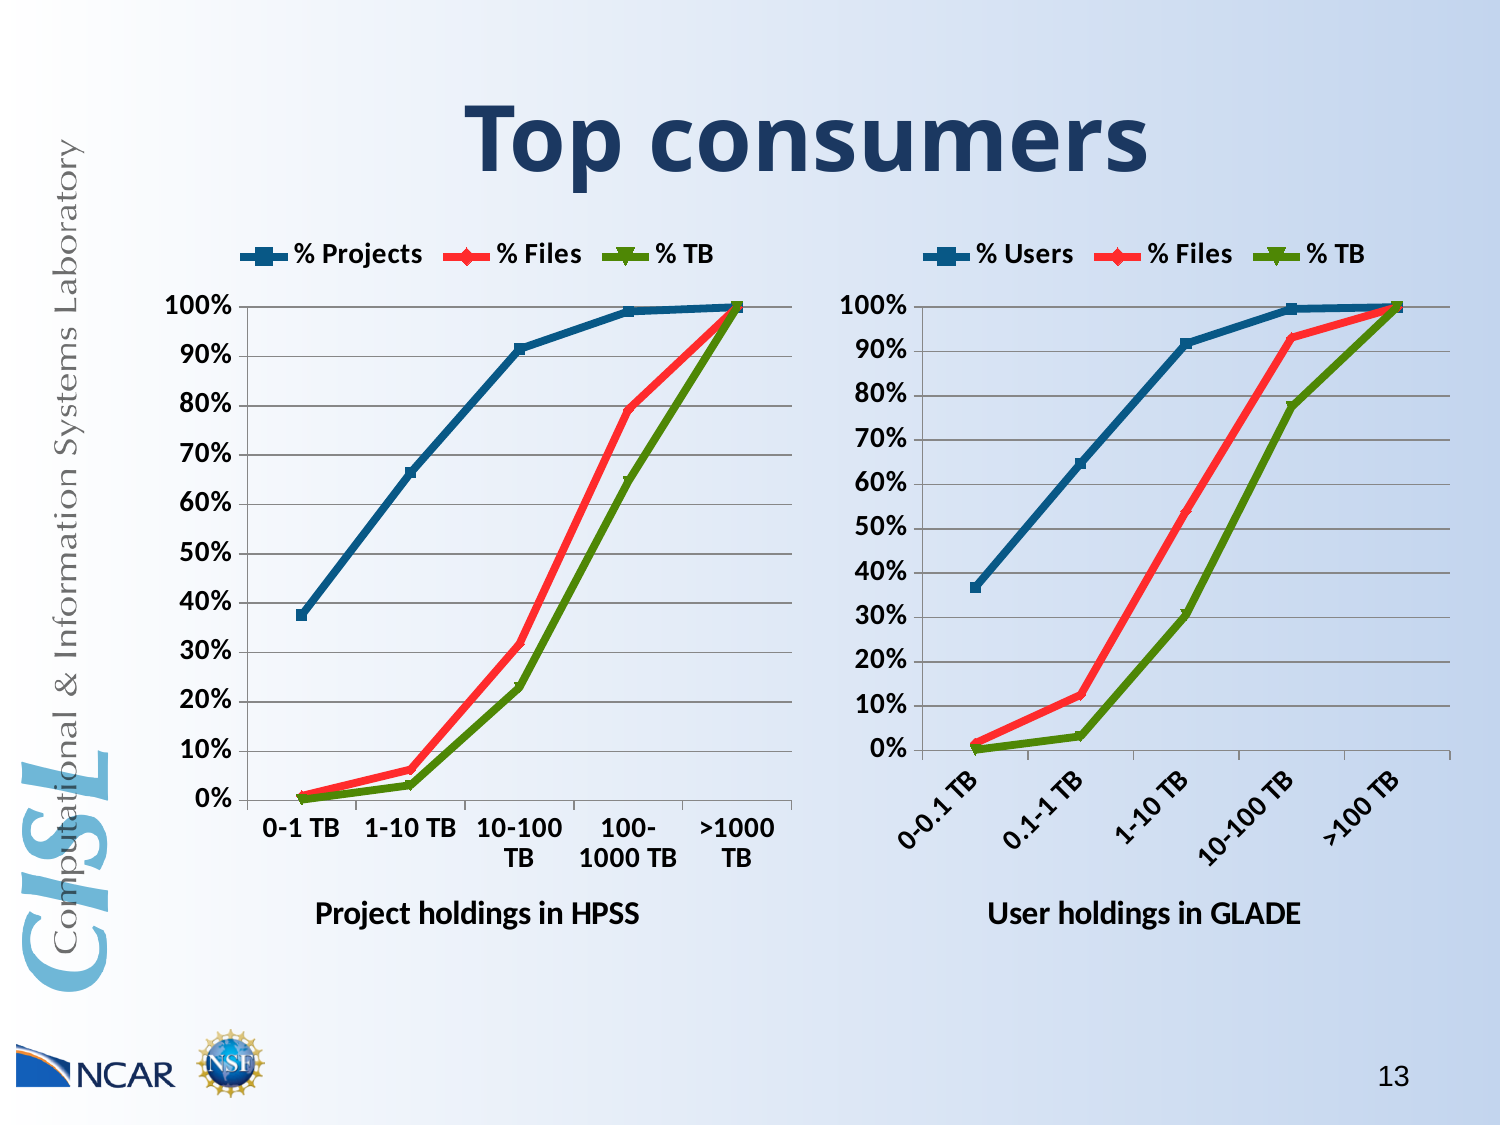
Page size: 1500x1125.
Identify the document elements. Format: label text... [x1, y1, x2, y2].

chart [150, 224, 805, 968]
picture [196, 1028, 265, 1098]
picture [16, 112, 134, 1012]
picture [16, 1039, 180, 1090]
slide_number 13 [1074, 1021, 1426, 1101]
title Top consumers [150, 44, 1463, 226]
chart [826, 224, 1463, 968]
